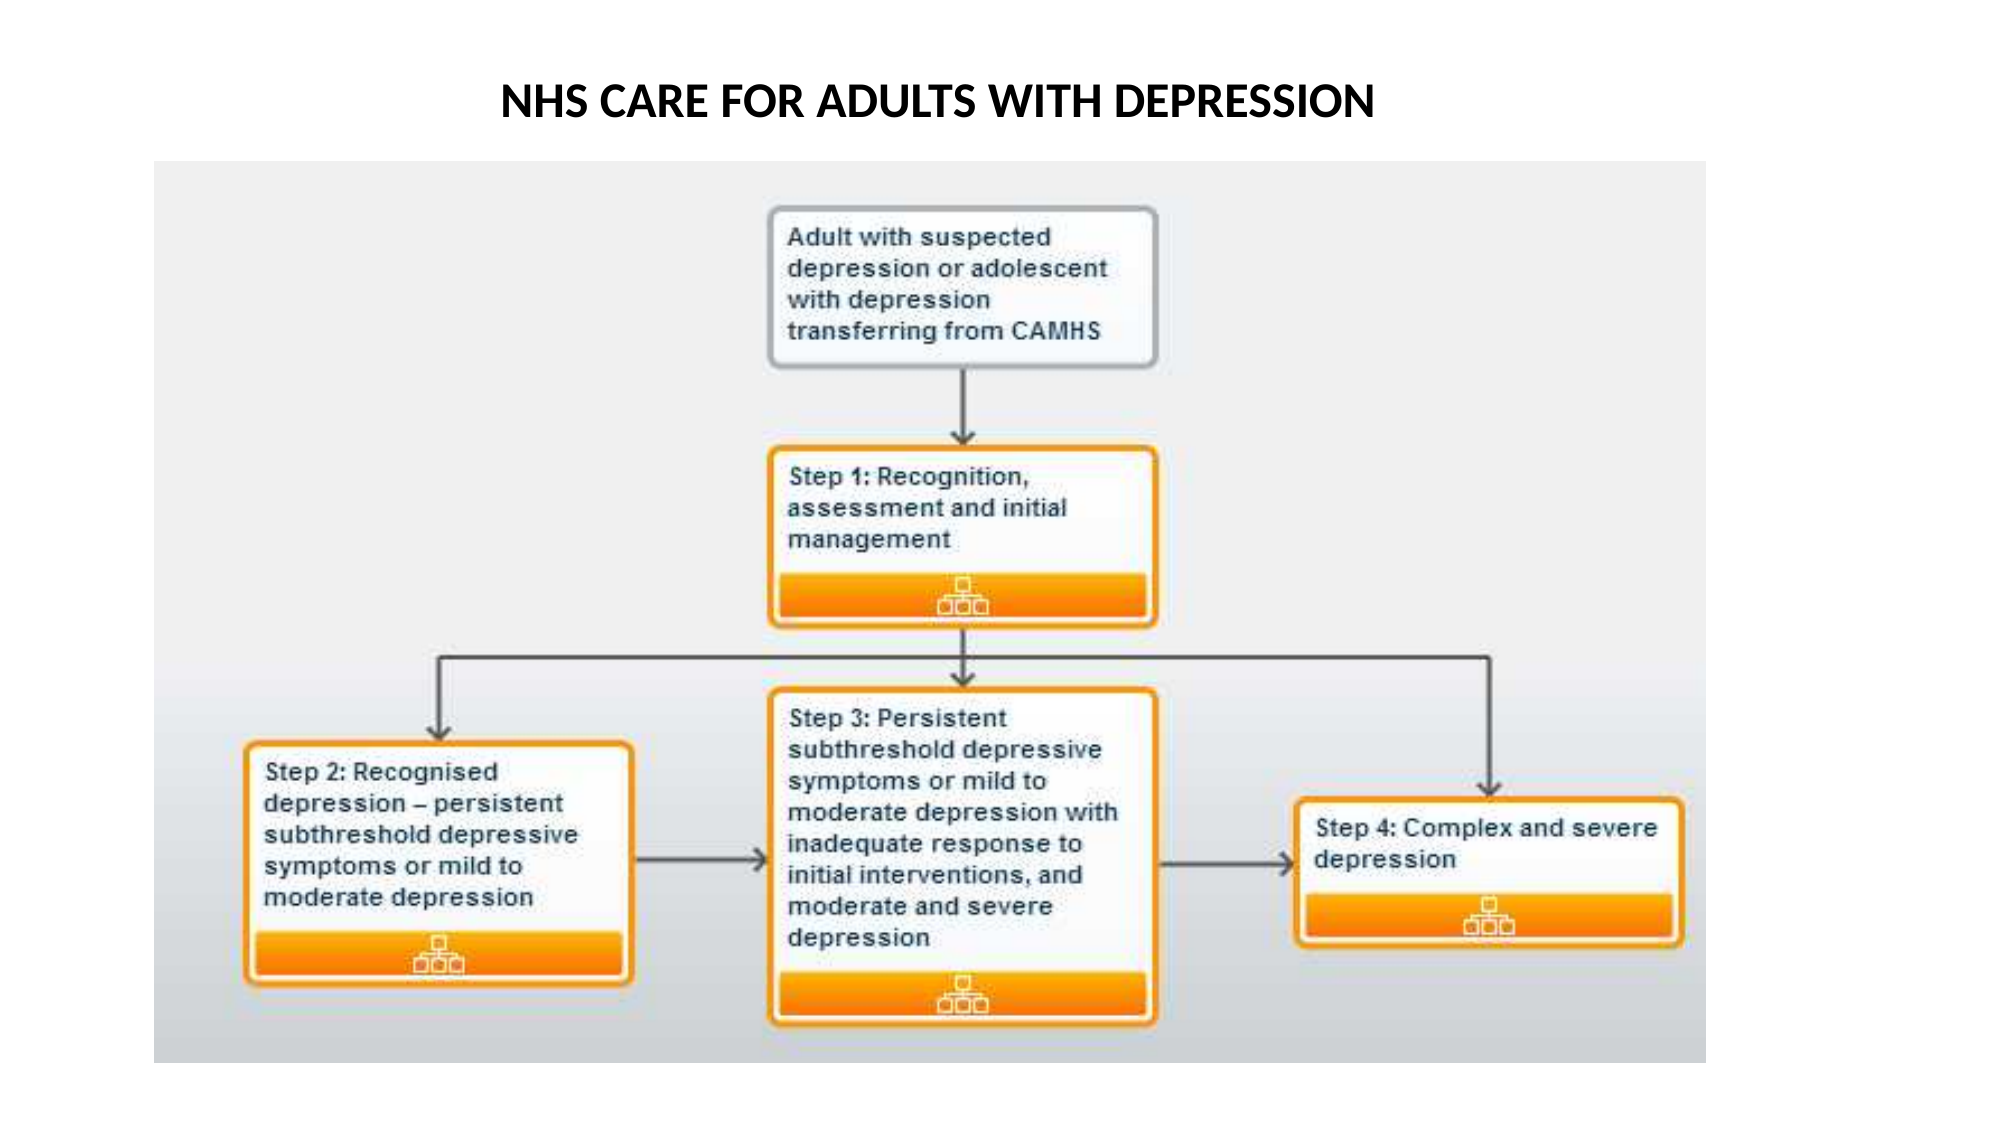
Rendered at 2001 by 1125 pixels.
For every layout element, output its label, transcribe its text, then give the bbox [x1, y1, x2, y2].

picture [154, 161, 1706, 1063]
text_box NHS care for adults with depression [109, 60, 1768, 136]
